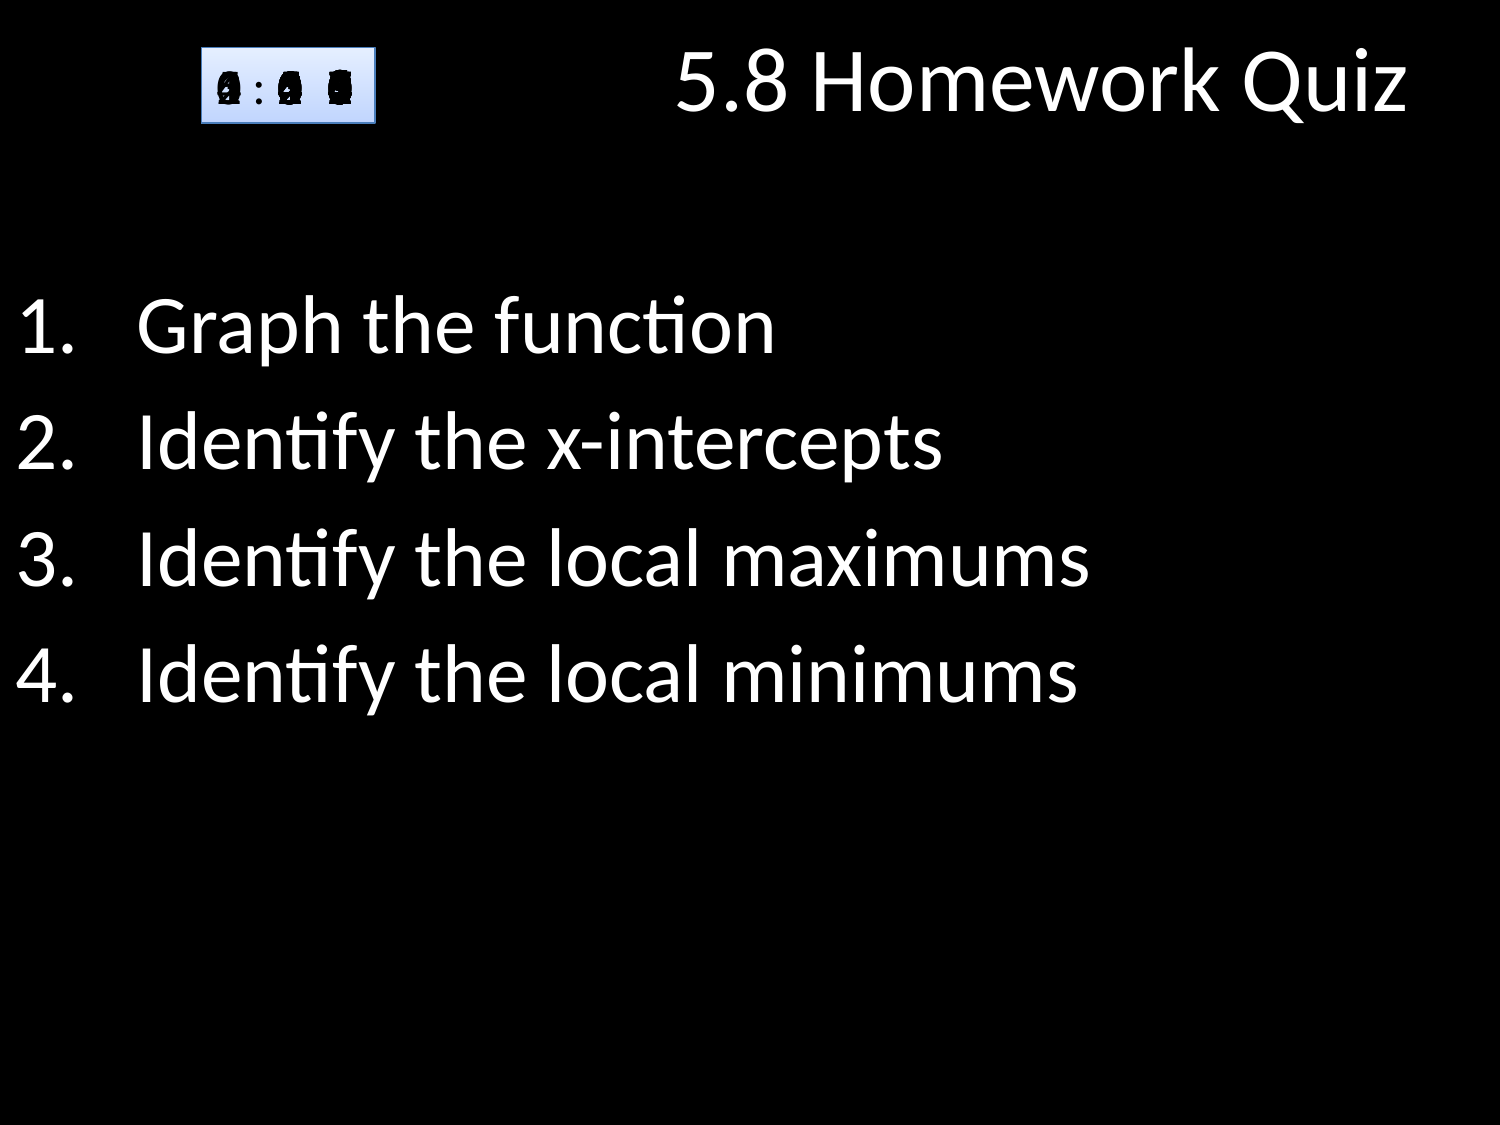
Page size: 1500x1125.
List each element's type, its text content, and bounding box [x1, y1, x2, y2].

text_box [201, 47, 376, 124]
text_box 9 [312, 47, 363, 123]
title 5.8 Homework Quiz [75, 0, 1425, 150]
text_box : [252, 47, 262, 123]
text_box 0 [262, 47, 312, 123]
text_box 0 [201, 47, 252, 123]
